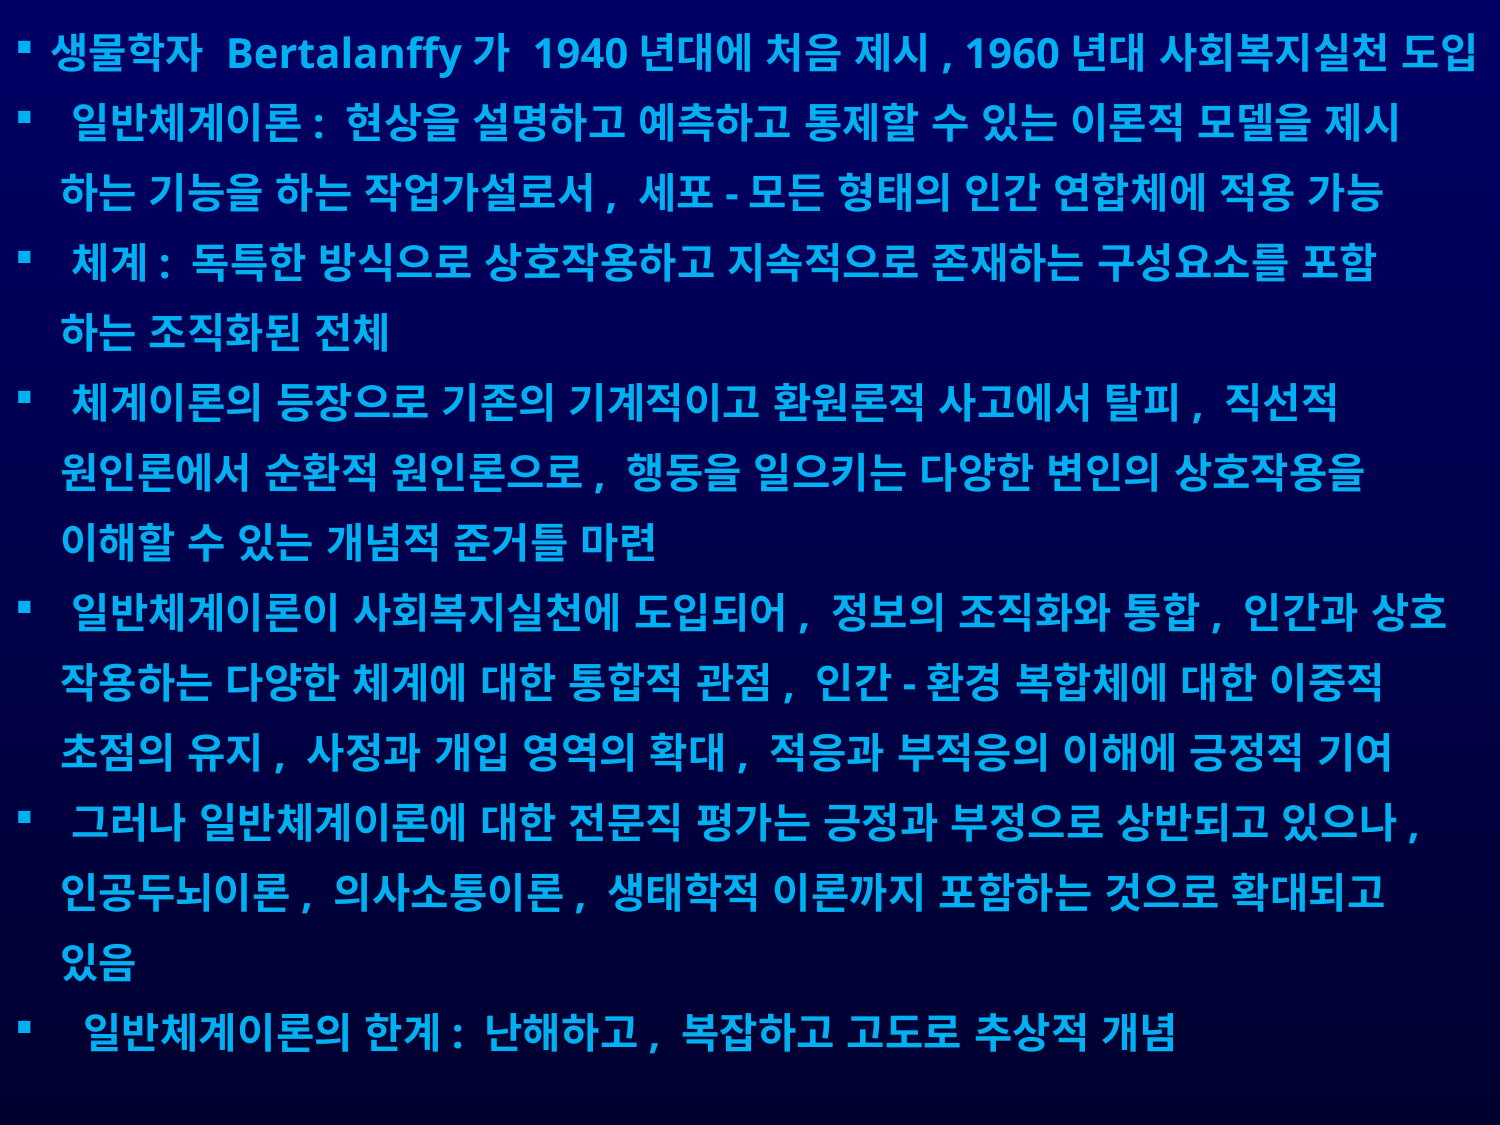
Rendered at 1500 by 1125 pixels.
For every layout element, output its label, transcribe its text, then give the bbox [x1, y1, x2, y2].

text_box 생물학자 Bertalanffy가 1940년대에 처음 제시, 1960년대 사회복지실천 도입 일반체계이론: 현상을 설명하고 예측하고 통제할 수 있는 이론적 모델을 제시 하는 기능을 하는 작업가설로서, 세포-모든 형태의 인간 연합체에 적용 가능 체계: 독특한 방식으로 상호작용하고 지속적으로 존재하는 구성요소를 포함 하는 조직화된 전체 체계이론의 등장으로 기존의 기계적이고 환원론적 사고에서 탈피, 직선적 원인론에서 순환적 원인론으로, 행동을 일으키는 다양한 변인의 상호작용을 이해할 수 있는 개념적 준거틀 마련 일반체계이론이 사회복지실천에 도입되어, 정보의 조직화와 통합, 인간과 상호 작용하는 다양한 체계에 대한 통합적 관점, 인간-환경 복합체에 대한 이중적 초점의 유지, 사정과 개입 영역의 확대, 적응과 부적응의 이해에 긍정적 기여 그러나 일반체계이론에 대한 전문직 평가는 긍정과 부정으로 상반되고 있으나, 인공두뇌이론, 의사소통이론, 생태학적 이론까지 포함하는 것으로 확대되고 있음 일반체계이론의 한계: 난해하고, 복잡하고 고도로 추상적 개념 [0, 0, 1500, 1065]
